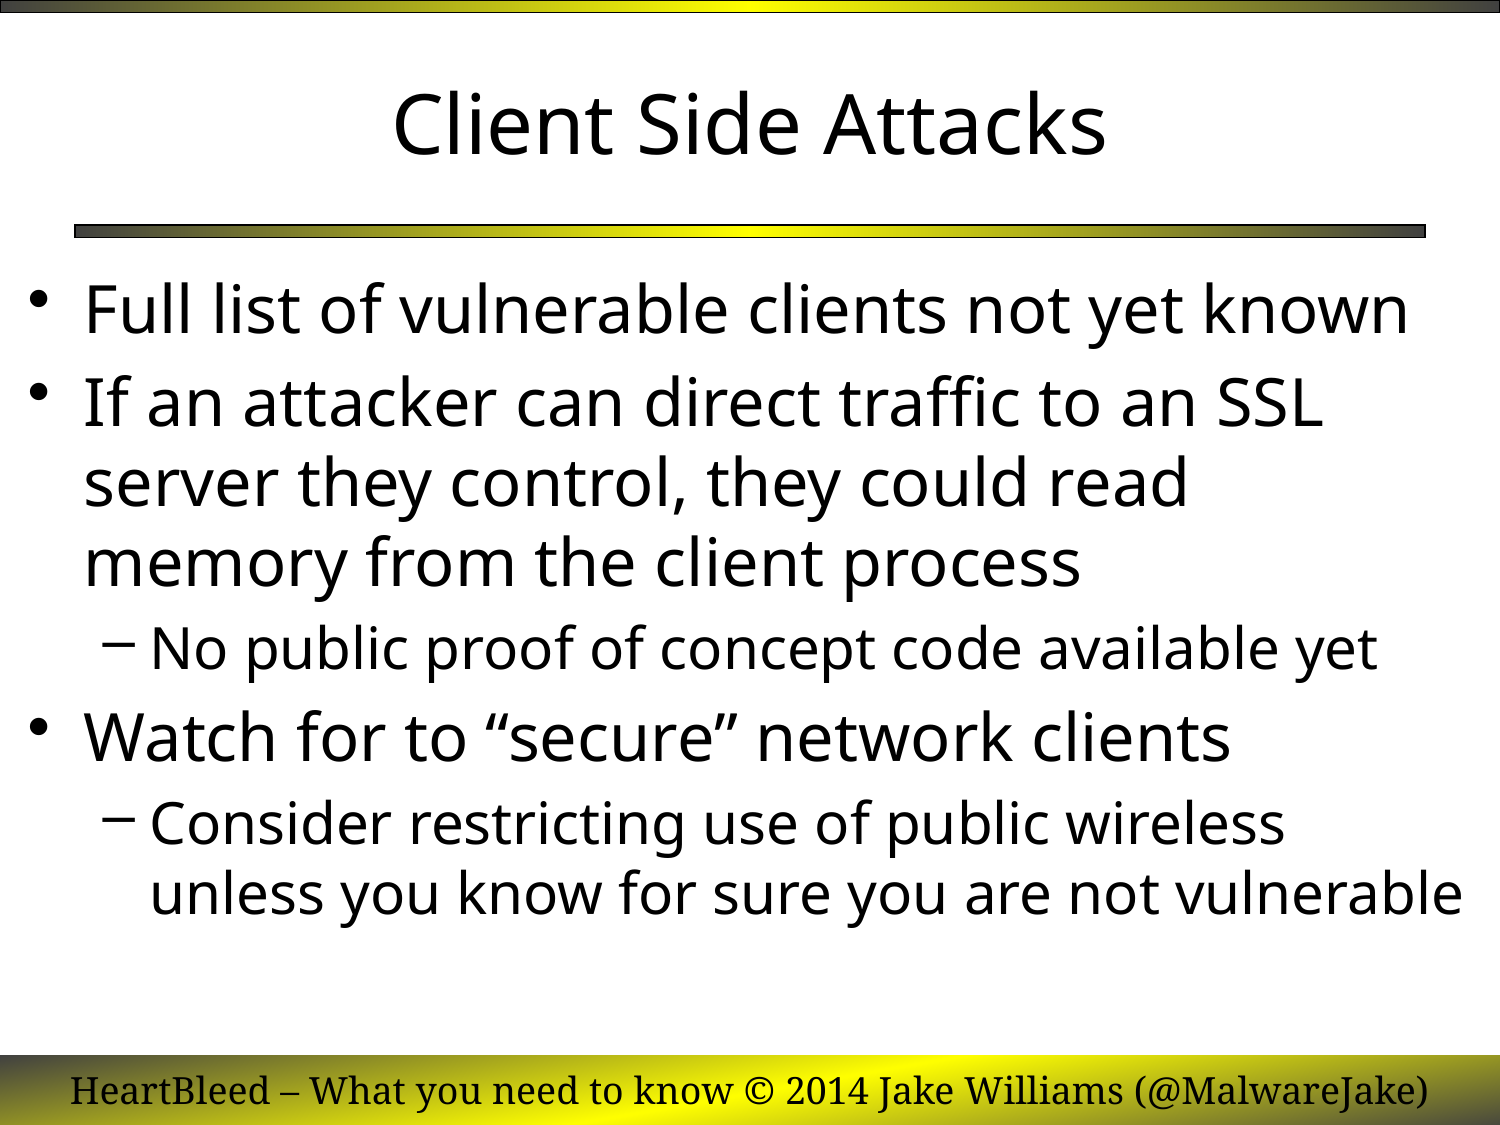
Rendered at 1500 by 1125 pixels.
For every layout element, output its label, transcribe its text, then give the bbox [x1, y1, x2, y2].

title Client Side Attacks [12, 24, 1488, 219]
list Full list of vulnerable clients not yet known If an attacker can direct traffic to an SSL server they control, they could read memory from the client process No public proof of concept code available yet Watch for to “secure” network clients Consider restricting use of public wireless unless you know for sure you are not vulnerable [12, 258, 1488, 1035]
